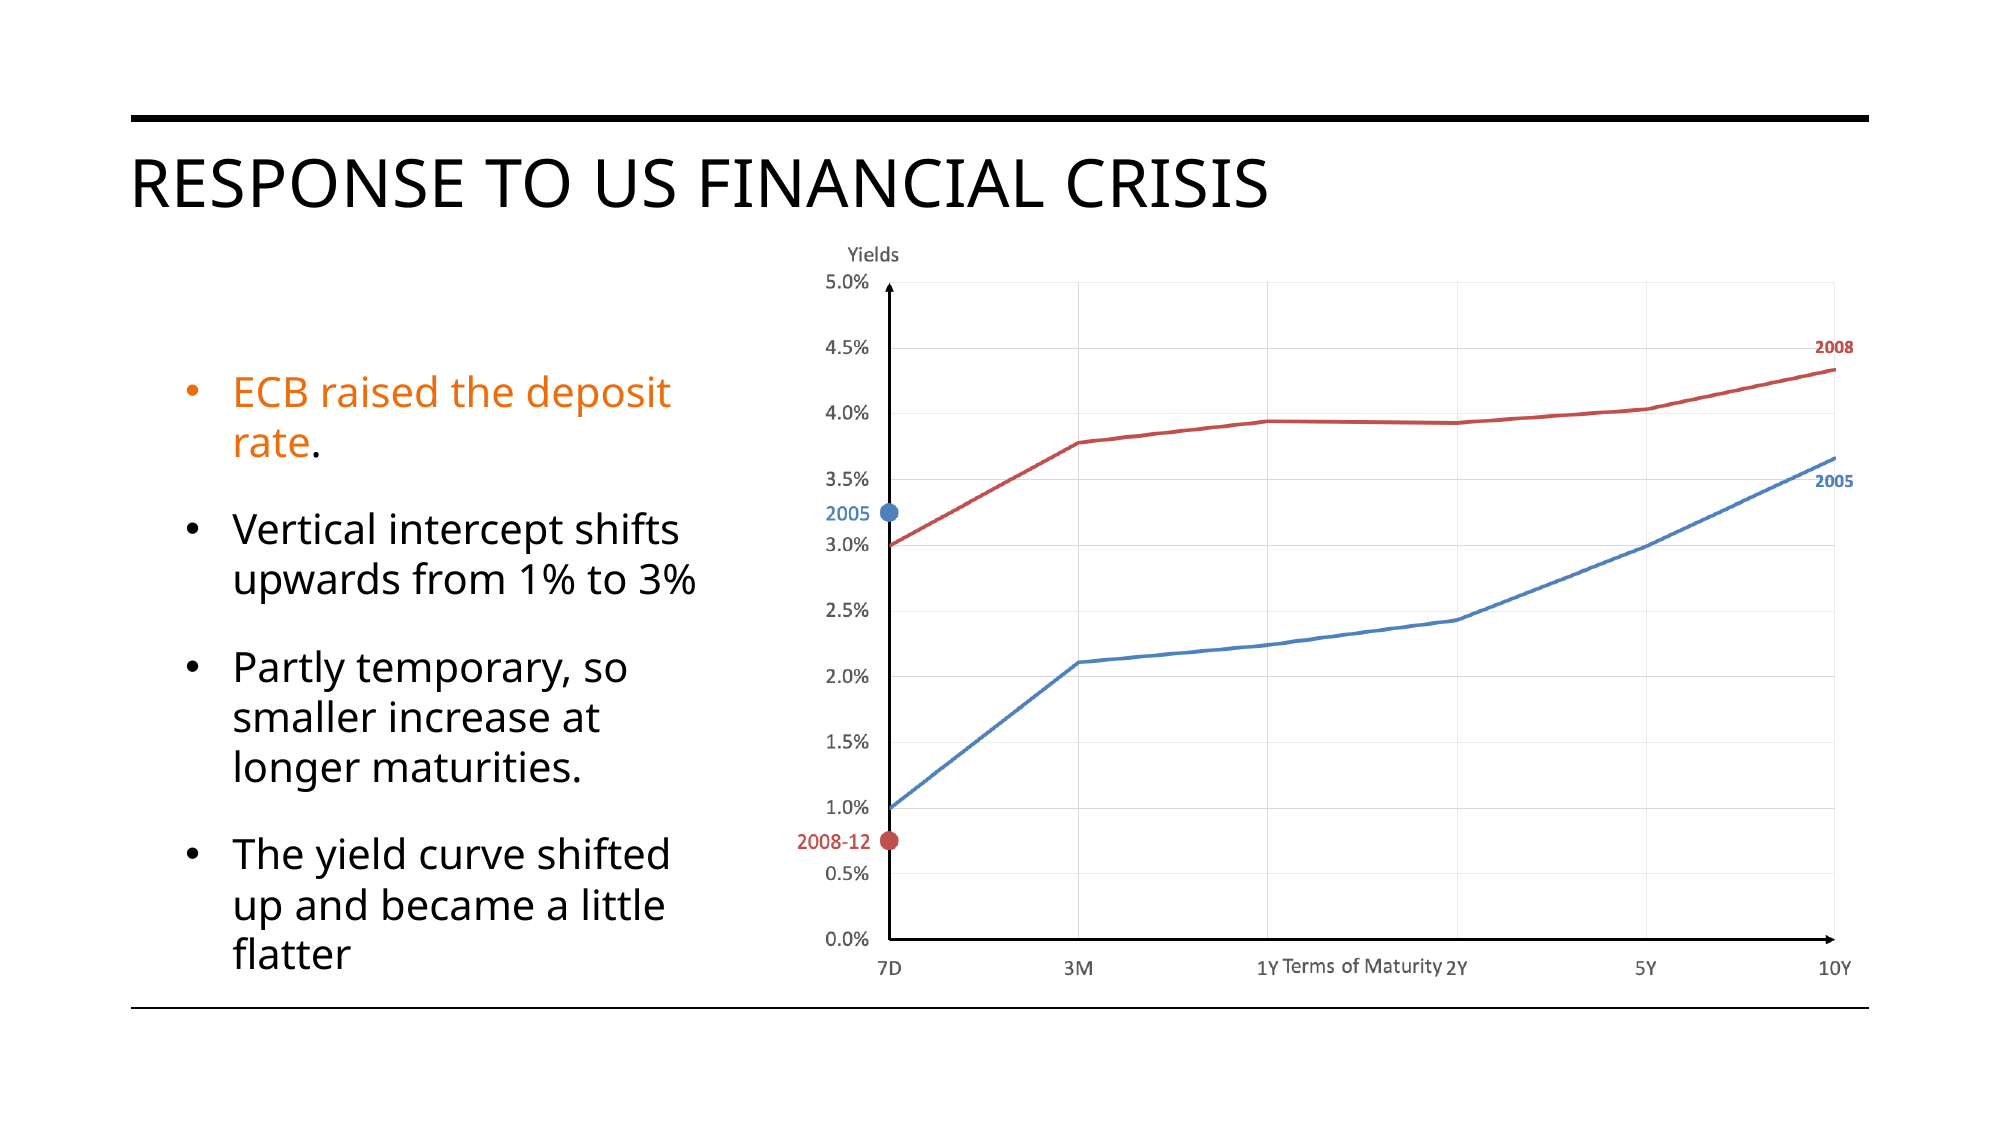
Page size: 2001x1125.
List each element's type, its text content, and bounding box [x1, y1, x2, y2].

picture [713, 231, 1862, 980]
text_box ECB raised the deposit rate. Vertical intercept shifts upwards from 1% to 3% Partly temporary, so smaller increase at longer maturities. The yield curve shifted up and became a little flatter [170, 358, 713, 986]
title response to US financial crisis [114, 133, 1869, 218]
